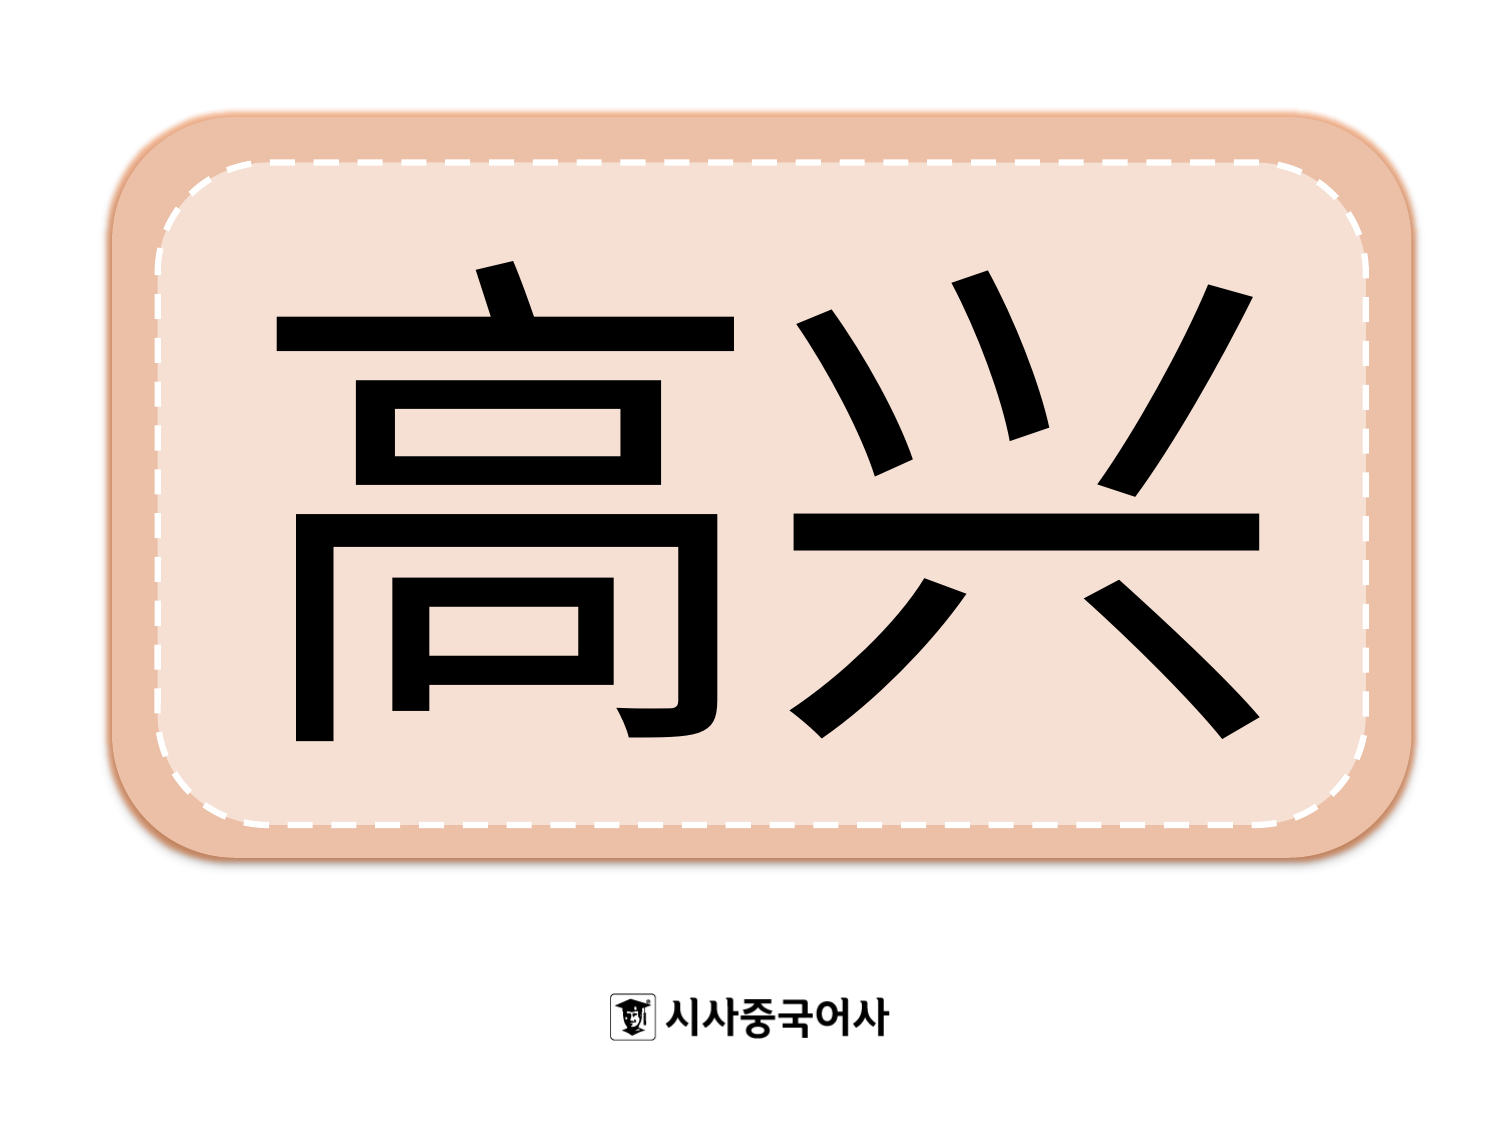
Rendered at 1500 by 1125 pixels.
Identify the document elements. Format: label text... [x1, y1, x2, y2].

text_box 高兴 [162, 160, 1371, 824]
picture [602, 987, 898, 1047]
